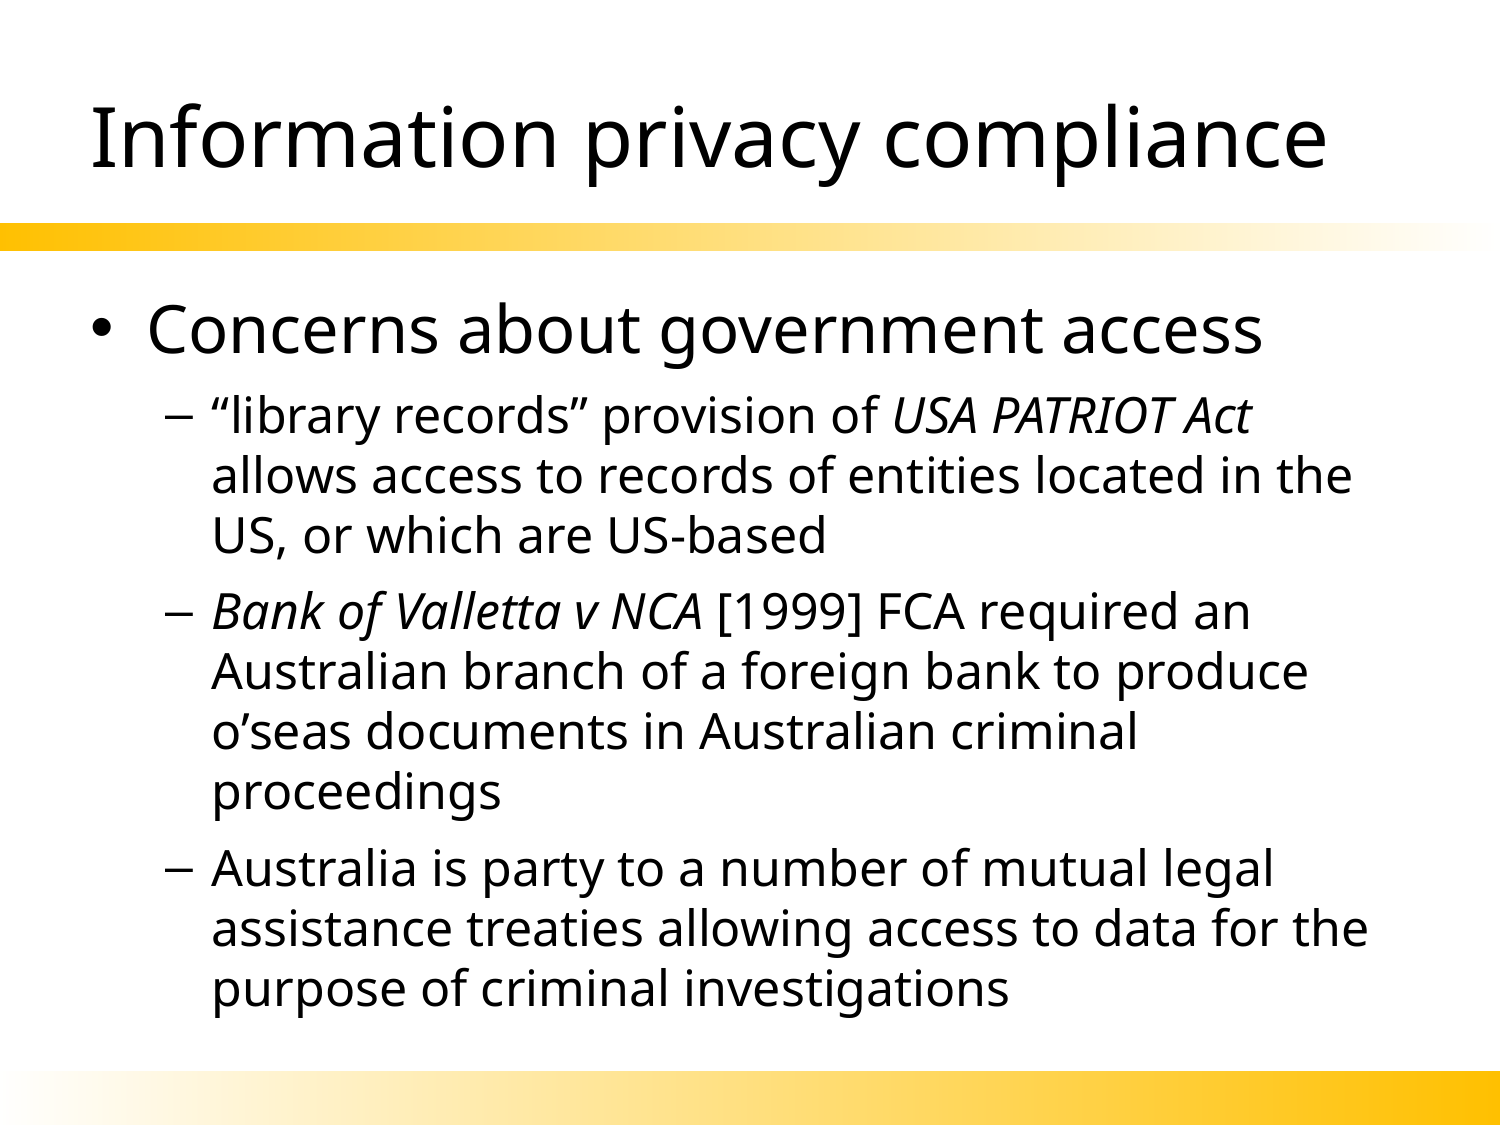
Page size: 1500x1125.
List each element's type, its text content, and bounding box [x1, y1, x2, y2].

table_header Type [1113, 1072, 1118, 1125]
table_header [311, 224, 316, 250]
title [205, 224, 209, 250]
list Concerns about government access “library records” provision of USA PATRIOT Act allows access to records of entities located in the US, or which are US-based Bank of Valletta v NCA [1999] FCA required an Australian branch of a foreign bank to produce o’seas documents in Australian criminal proceedings Australia is party to a number of mutual legal assistance treaties allowing access to data for the purpose of criminal investigations [75, 278, 1425, 1005]
title Information privacy compliance [75, 45, 1425, 224]
table_header Product Name [1172, 1072, 1177, 1125]
table_header Type [293, 224, 298, 250]
